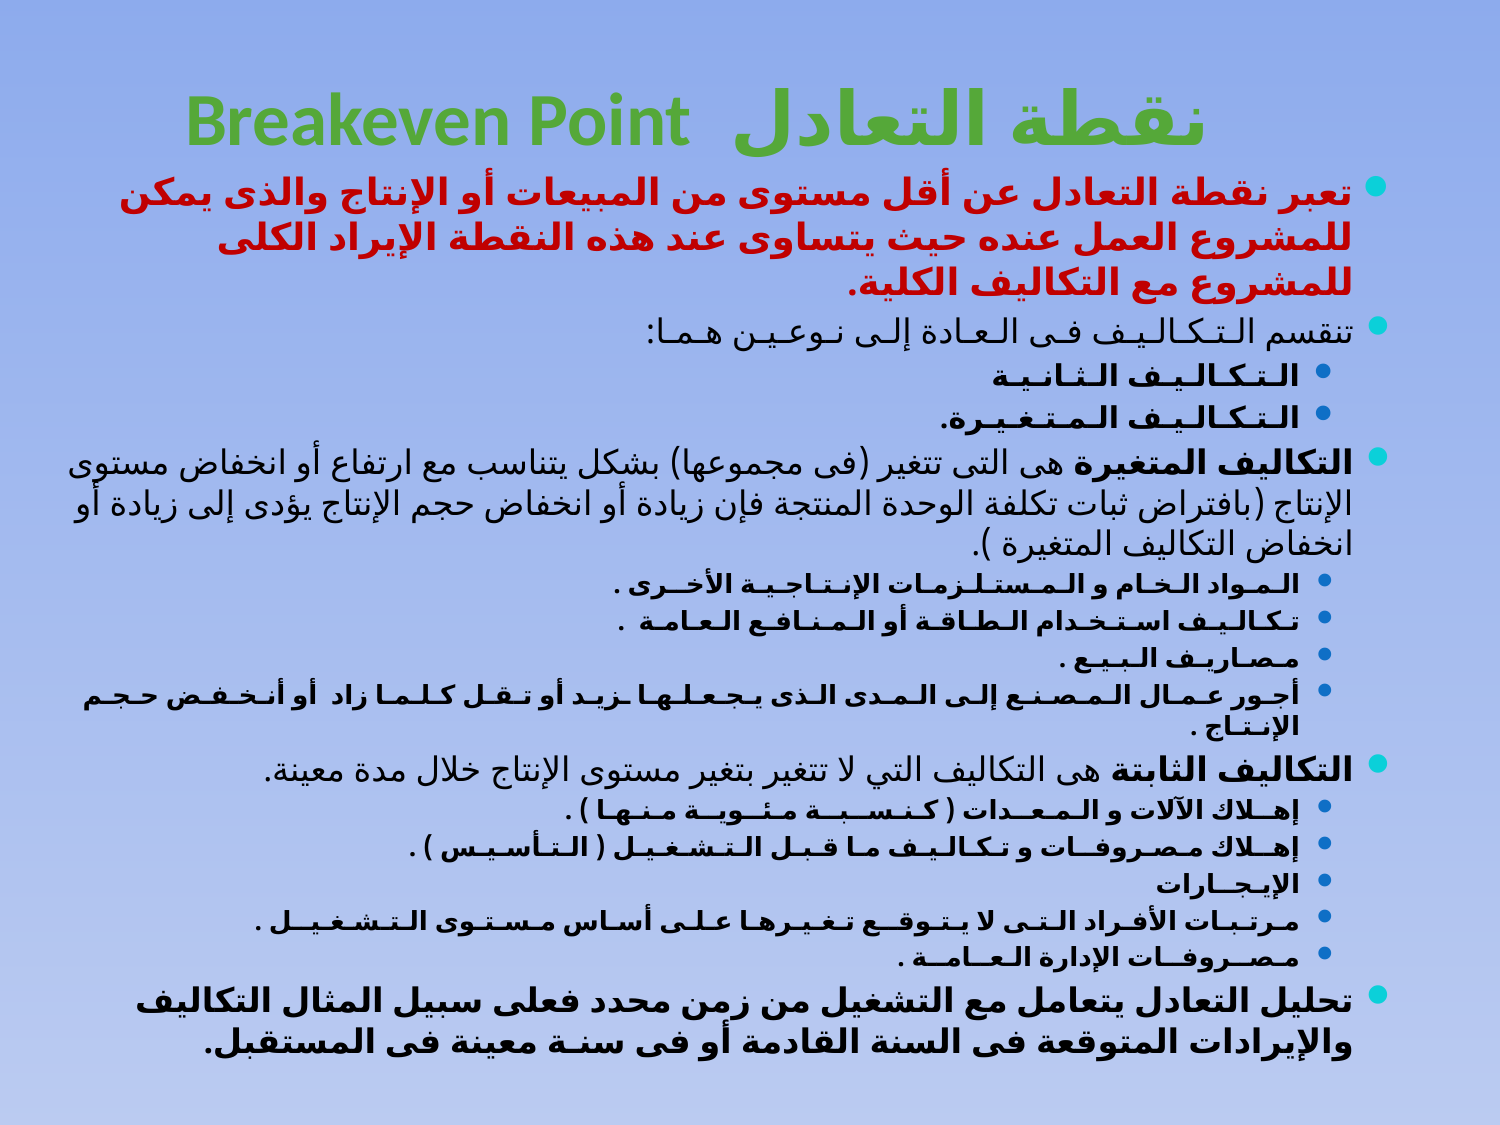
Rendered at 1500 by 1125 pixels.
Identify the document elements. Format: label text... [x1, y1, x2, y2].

list تعبر نقطة التعادل عن أقل مستوى من المبيعات أو الإنتاج والذى يمكن للمشروع العمل عنده حيث يتساوى عند هذه النقطة الإيراد الكلى للمشروع مع التكاليف الكلية. تنقسم الـتـكـالـيـف فـى الـعـادة إلـى نـوعـيـن هـمـا: الـتـكـالـيـف الـثـانـيـة الـتـكـالـيـف الـمـتـغـيـرة. التكاليف المتغيرة هى التى تتغير (فى مجموعها) بشكل يتناسب مع ارتفاع أو انخفاض مستوى الإنتاج (بافتراض ثبات تكلفة الوحدة المنتجة فإن زيادة أو انخفاض حجم الإنتاج يؤدى إلى زيادة أو انخفاض التكاليف المتغيرة ). الـمـواد الـخـام و الـمـستـلـزمـات الإنـتـاجـيـة الأخــرى . تـكـالـيـف اسـتـخـدام الـطـاقـة أو الـمـنـافـع الـعـامـة . مـصـاريـف الـبـيـع . أجـور عـمـال الـمـصـنـع إلـى الـمـدى الـذى يـجـعـلـهـا ـزيـد أو تـقـل كـلـمـا زاد أو أنـخـفـض حـجـم الإنـتـاج . التكاليف الثابتة هى التكاليف التي لا تتغير بتغير مستوى الإنتاج خلال مدة معينة. إهــلاك الآلات و الـمـعــدات ( كـنـســبــة مـئــويــة مـنـهـا ) . إهــلاك مـصـروفــات و تـكـالـيـف مـا قـبـل الـتـشـغـيـل ( الـتـأسـيـس ) . الإيـجــارات مـرتـبـات الأفـراد الـتـى لا يـتـوقــع تـغـيـرهـا عـلـى أسـاس مـسـتـوى الـتـشـغـيــل . مـصــروفــات الإدارة الـعــامــة . تحليل التعادل يتعامل مع التشغيل من زمن محدد فعلى سبيل المثال التكاليف والإيرادات المتوقعة فى السنة القادمة أو فى سنـة معينة فى المستقبل. [41, 160, 1410, 1074]
footer الدكتور عيسى قداده [437, 1042, 988, 1103]
slide_number 71 [1299, 1042, 1425, 1103]
title نقطة التعادل Breakeven Point [75, 45, 1300, 160]
